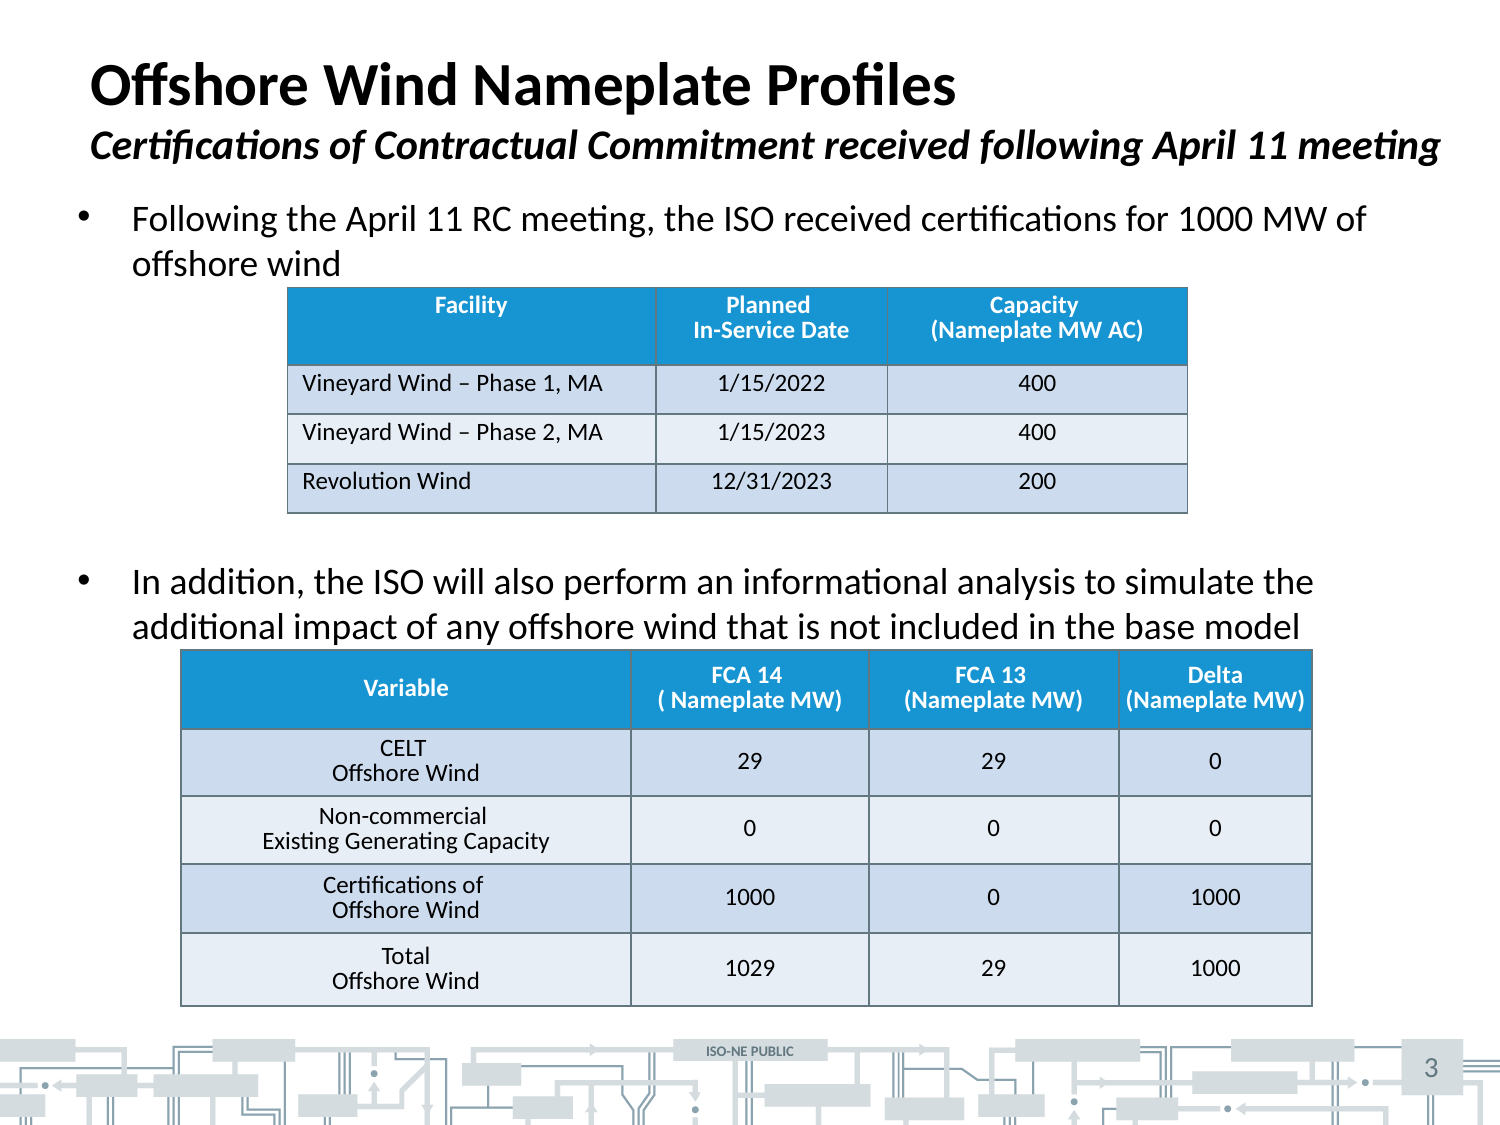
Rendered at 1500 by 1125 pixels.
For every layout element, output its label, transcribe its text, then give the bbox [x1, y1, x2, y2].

table_cell 1/15/2023 [657, 415, 887, 463]
picture [0, 1031, 1500, 1125]
table_cell 1000 [1120, 934, 1311, 1005]
table_cell 1/15/2022 [657, 366, 887, 413]
table_cell CELT Offshore Wind [182, 730, 630, 795]
slide_number 3 [1400, 1044, 1463, 1088]
table_cell Non-commercial Existing Generating Capacity [182, 797, 630, 863]
table_header FCA 14 ( Nameplate MW) [632, 651, 868, 728]
table_cell 29 [870, 934, 1118, 1005]
table_cell Certifications of Offshore Wind [182, 865, 630, 932]
table_header Facility [288, 288, 655, 364]
table_cell 0 [870, 865, 1118, 932]
table_cell 0 [632, 797, 868, 863]
table_cell Total Offshore Wind [182, 934, 630, 1005]
table_cell 200 [888, 465, 1187, 512]
title Offshore Wind Nameplate Profiles Certifications of Contractual Commitment received following April 11 meeting [75, 12, 1475, 200]
table_cell 400 [888, 415, 1187, 463]
table_cell 400 [888, 366, 1187, 413]
table_cell Vineyard Wind – Phase 1, MA [288, 366, 655, 413]
table_cell 0 [1120, 797, 1311, 863]
table_header Capacity (Nameplate MW AC) [888, 288, 1187, 364]
table_cell 12/31/2023 [657, 465, 887, 512]
table_header Planned In-Service Date [657, 288, 887, 364]
table_header Variable [182, 651, 630, 728]
table_header FCA 13 (Nameplate MW) [870, 651, 1118, 728]
table_cell 29 [632, 730, 868, 795]
table_cell 0 [870, 797, 1118, 863]
table_cell Revolution Wind [288, 465, 655, 512]
table_cell Vineyard Wind – Phase 2, MA [288, 415, 655, 463]
table_cell 29 [870, 730, 1118, 795]
table_cell 1000 [632, 865, 868, 932]
table_cell 1000 [1120, 865, 1311, 932]
text_box Following the April 11 RC meeting, the ISO received certifications for 1000 MW of offshore wind In addition, the ISO will also perform an informational analysis to simulate the additional impact of any offshore wind that is not included in the base model [62, 185, 1413, 661]
table_cell 0 [1120, 730, 1311, 795]
table_cell 1029 [632, 934, 868, 1005]
table_header Delta (Nameplate MW) [1120, 651, 1311, 728]
